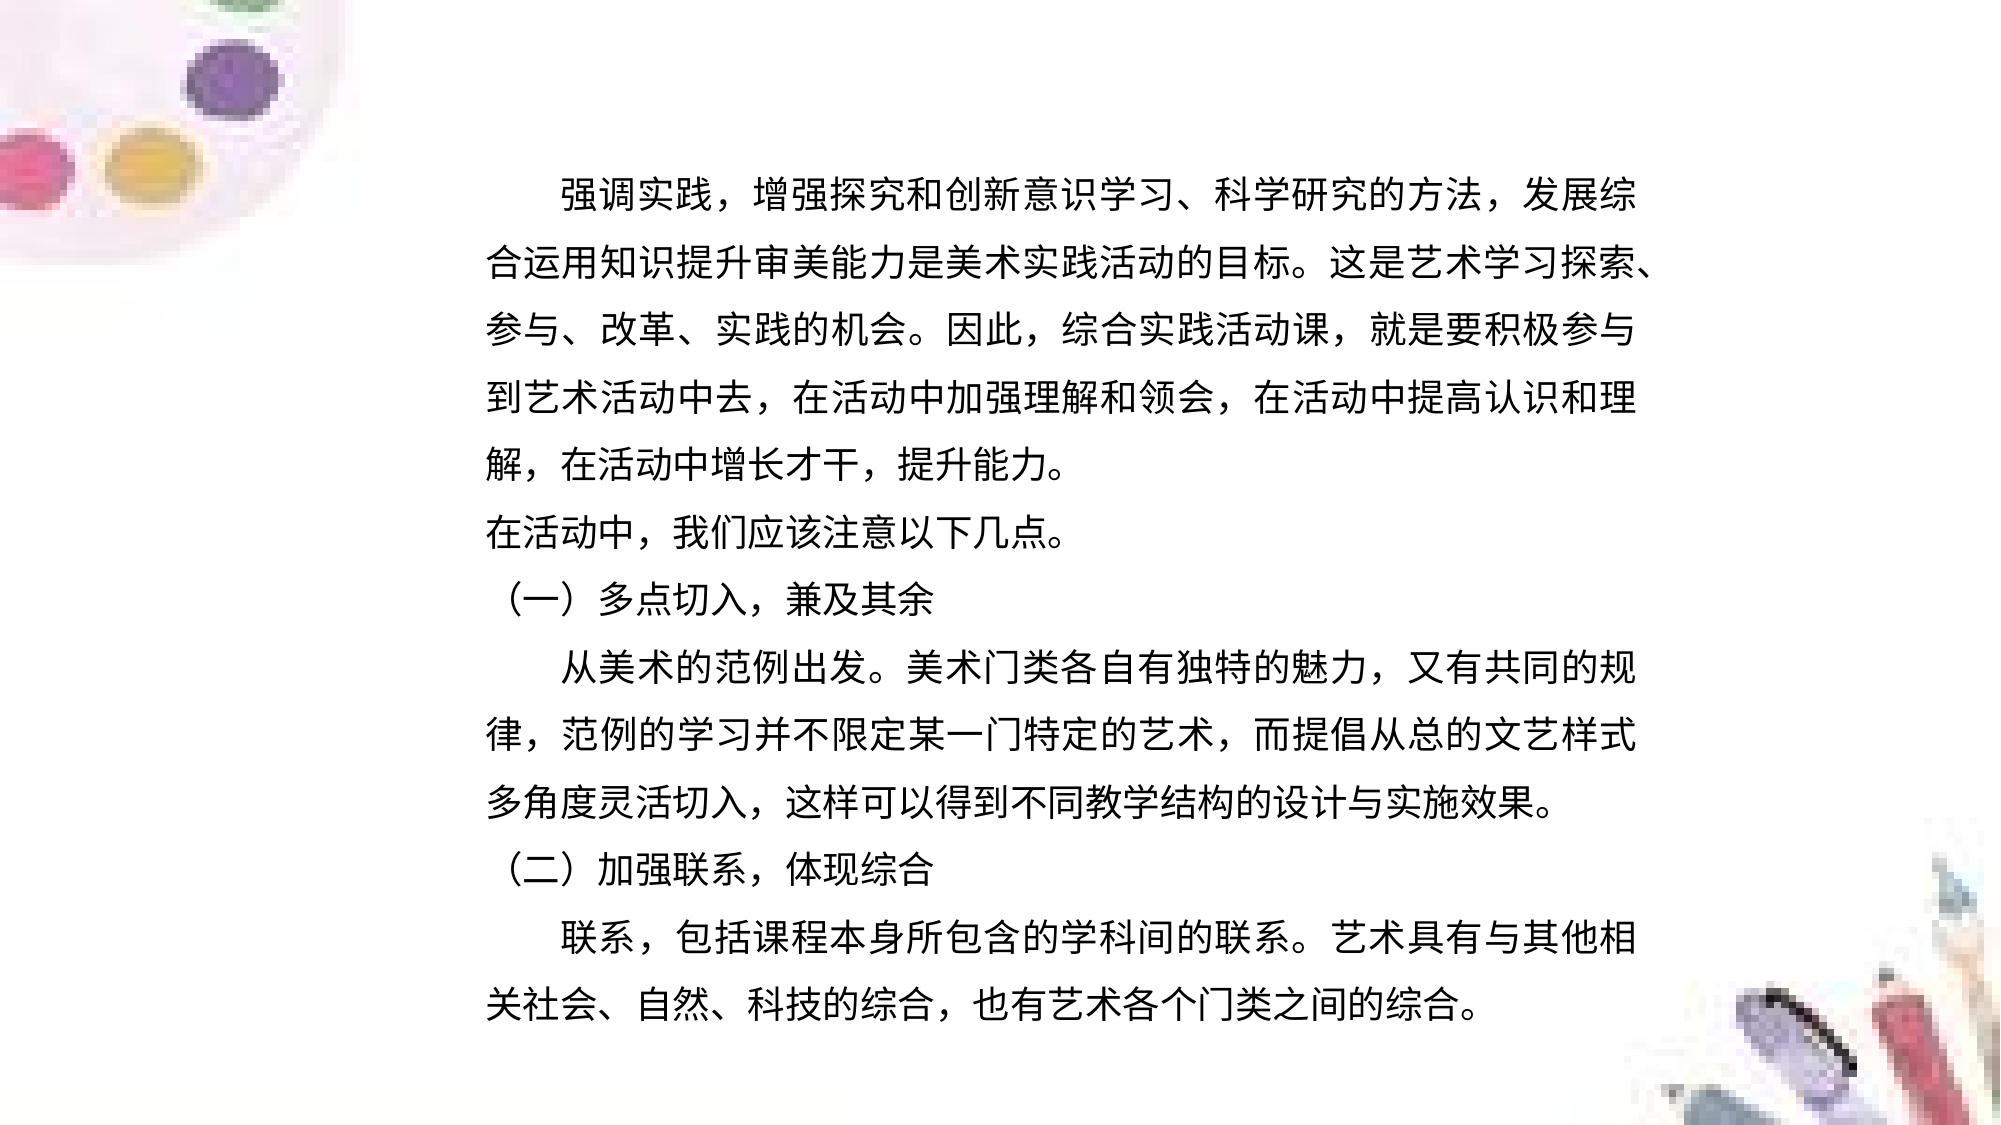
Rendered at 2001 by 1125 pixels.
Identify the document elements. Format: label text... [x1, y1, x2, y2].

text_box 强调实践，增强探究和创新意识学习、科学研究的方法，发展综合运用知识提升审美能力是美术实践活动的目标。这是艺术学习探索、参与、改革、实践的机会。因此，综合实践活动课，就是要积极参与到艺术活动中去，在活动中加强理解和领会，在活动中提高认识和理解，在活动中增长才干，提升能力。 在活动中，我们应该注意以下几点。 （一）多点切入，兼及其余 从美术的范例出发。美术门类各自有独特的魅力，又有共同的规律，范例的学习并不限定某一门特定的艺术，而提倡从总的文艺样式多角度灵活切入，这样可以得到不同教学结构的设计与实施效果。 （二）加强联系，体现综合 联系，包括课程本身所包含的学科间的联系。艺术具有与其他相关社会、自然、科技的综合，也有艺术各个门类之间的综合。 [470, 141, 1653, 1034]
picture [0, 0, 2000, 1125]
slide_number [1433, 1042, 1900, 1103]
